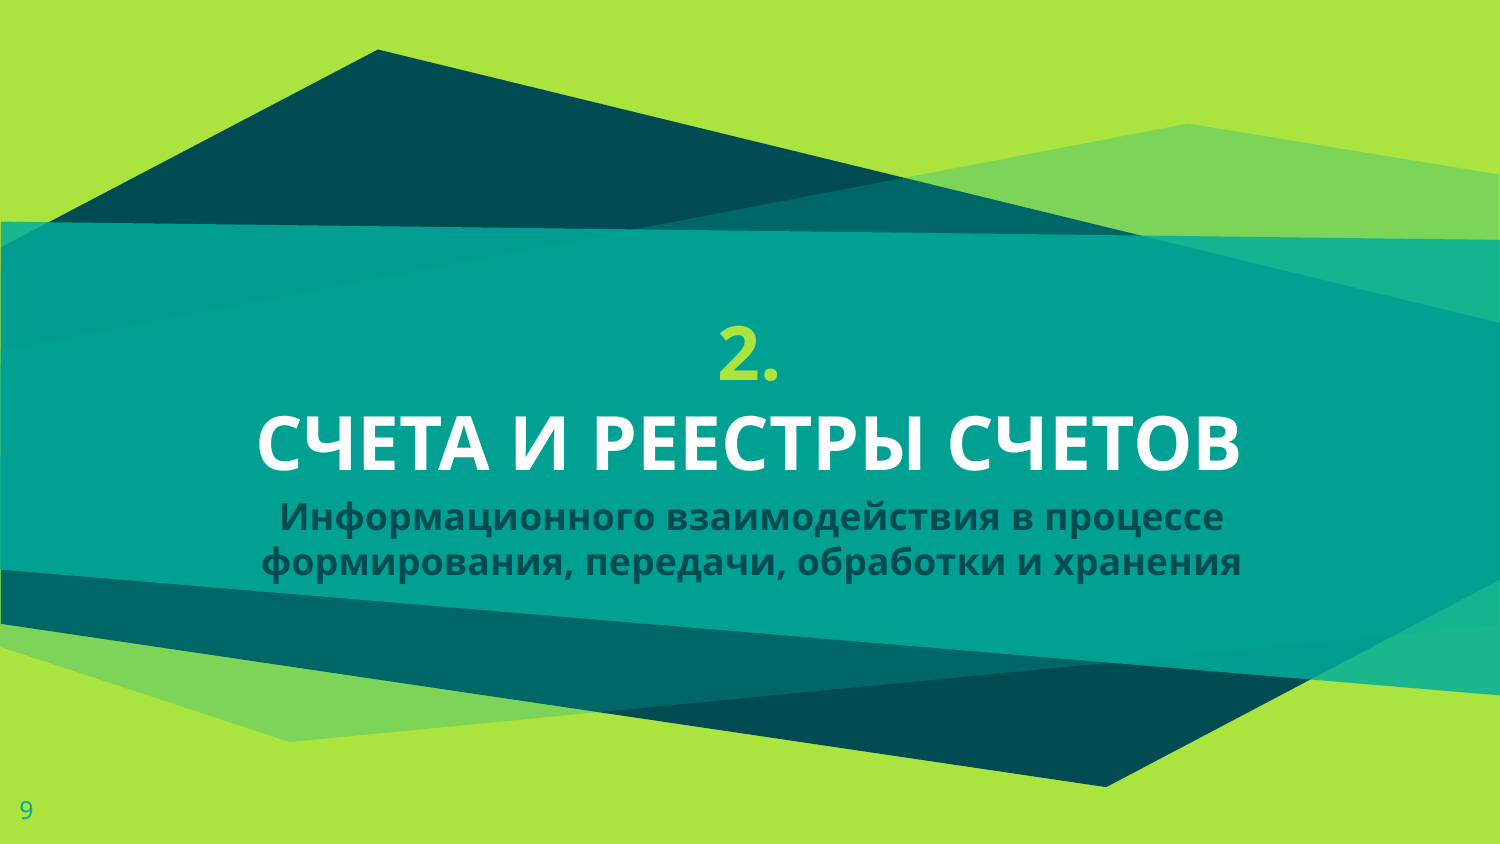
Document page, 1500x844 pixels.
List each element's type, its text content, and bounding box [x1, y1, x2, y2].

subtitle Информационного взаимодействия в процессе формирования, передачи, обработки и хранения [175, 478, 1329, 608]
title 2. СЧЕТА И РЕЕСТРЫ СЧЕТОВ [0, 309, 1500, 500]
slide_number 9 [4, 779, 95, 844]
